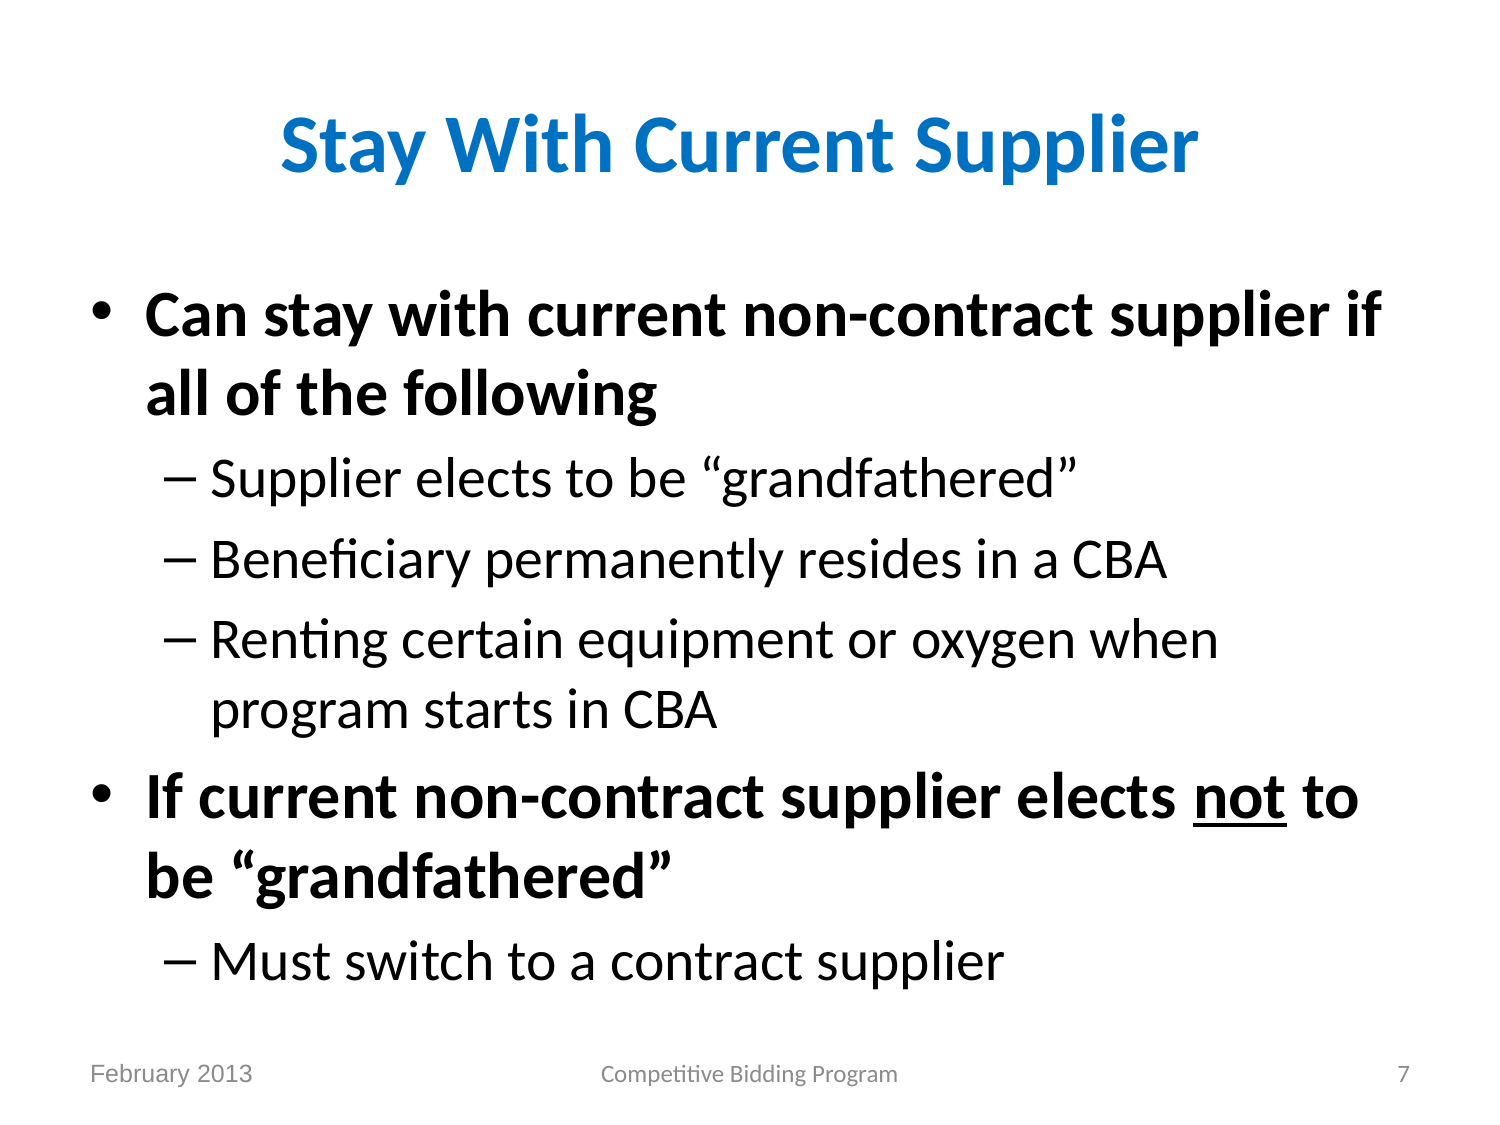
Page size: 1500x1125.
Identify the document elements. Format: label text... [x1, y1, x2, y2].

list Can stay with current non-contract supplier if all of the following Supplier elects to be “grandfathered” Beneficiary permanently resides in a CBA Renting certain equipment or oxygen when program starts in CBA If current non-contract supplier elects not to be “grandfathered” Must switch to a contract supplier [75, 262, 1425, 1005]
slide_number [75, 1042, 425, 1103]
slide_number 7 [1074, 1042, 1425, 1103]
footer Competitive Bidding Program [512, 1042, 988, 1103]
title Stay With Current Supplier [75, 45, 1425, 233]
